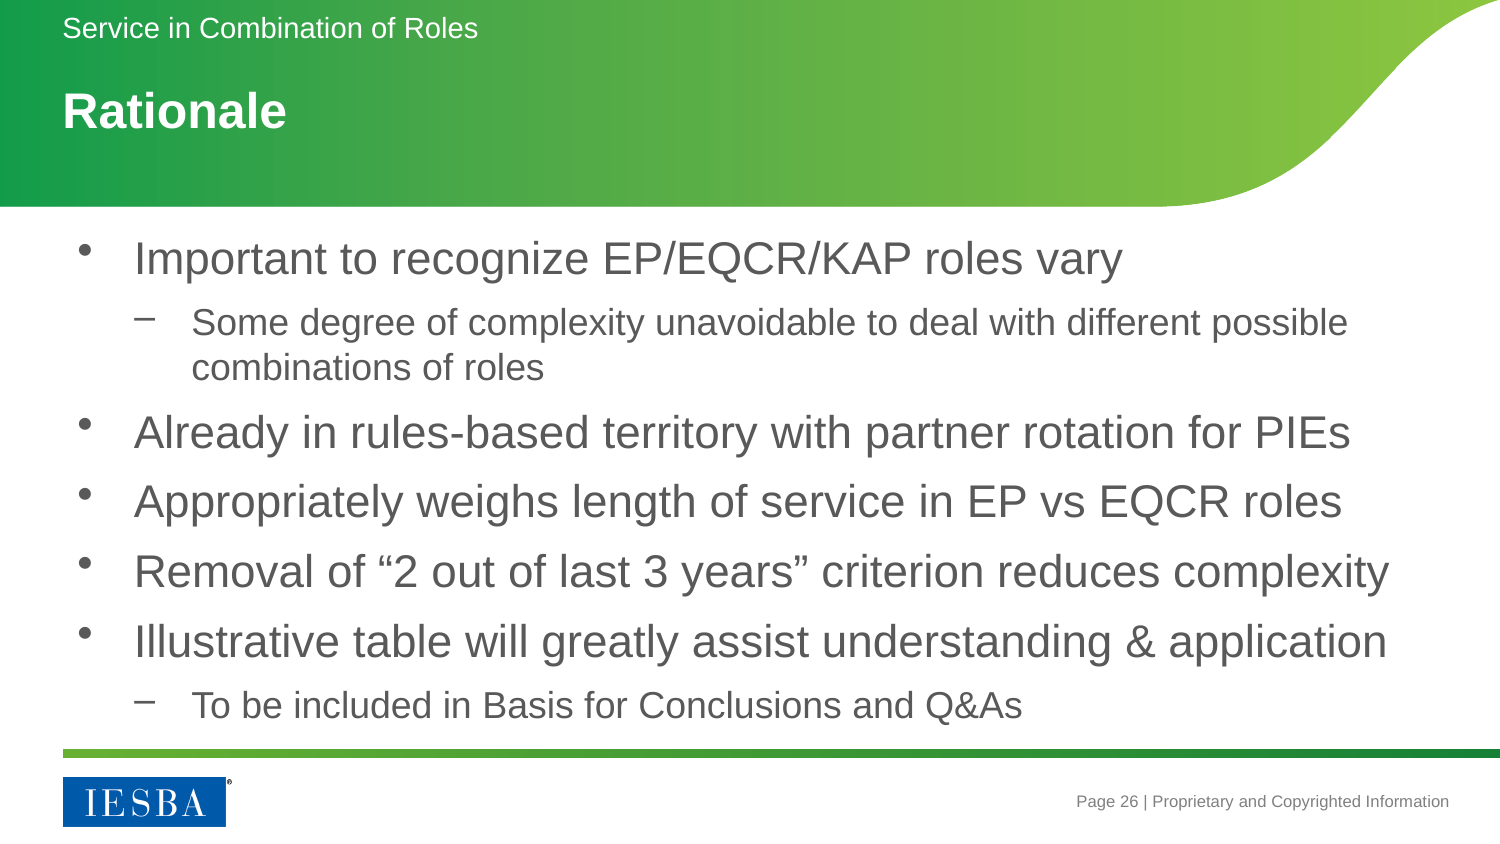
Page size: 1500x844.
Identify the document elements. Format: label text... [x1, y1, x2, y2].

list Important to recognize EP/EQCR/KAP roles vary Some degree of complexity unavoidable to deal with different possible combinations of roles Already in rules-based territory with partner rotation for PIEs Appropriately weighs length of service in EP vs EQCR roles Removal of “2 out of last 3 years” criterion reduces complexity Illustrative table will greatly assist understanding & application To be included in Basis for Conclusions and Q&As [62, 220, 1475, 747]
subtitle Service in Combination of Roles [62, 9, 500, 38]
title Rationale [62, 75, 1300, 142]
picture [0, 0, 1500, 207]
picture [63, 777, 232, 827]
